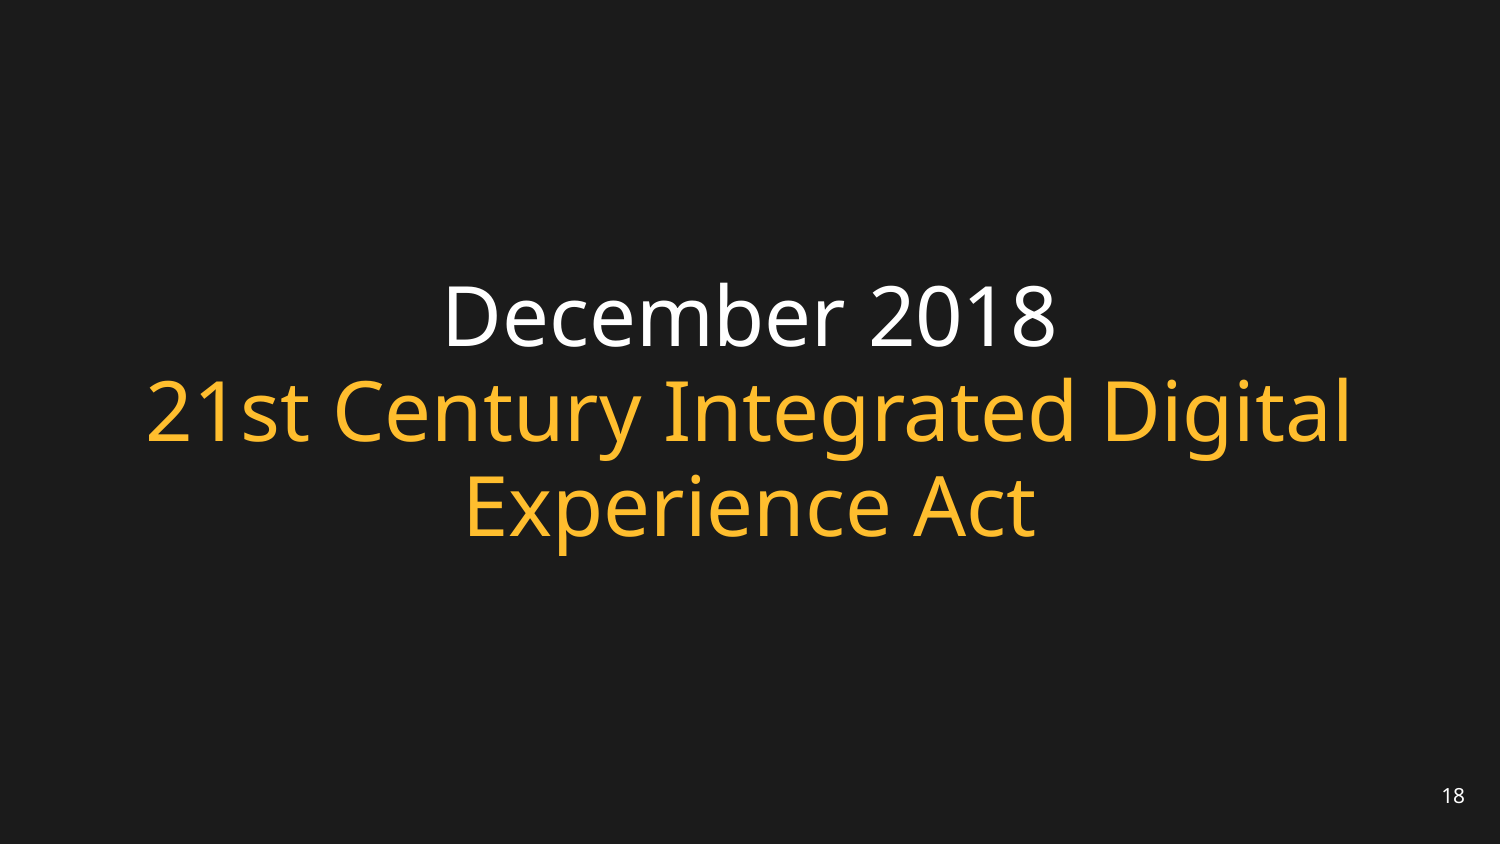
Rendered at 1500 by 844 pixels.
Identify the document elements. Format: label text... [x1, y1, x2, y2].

title December 2018 21st Century Integrated Digital Experience Act [51, 72, 1449, 753]
slide_number 18 [1389, 764, 1480, 830]
